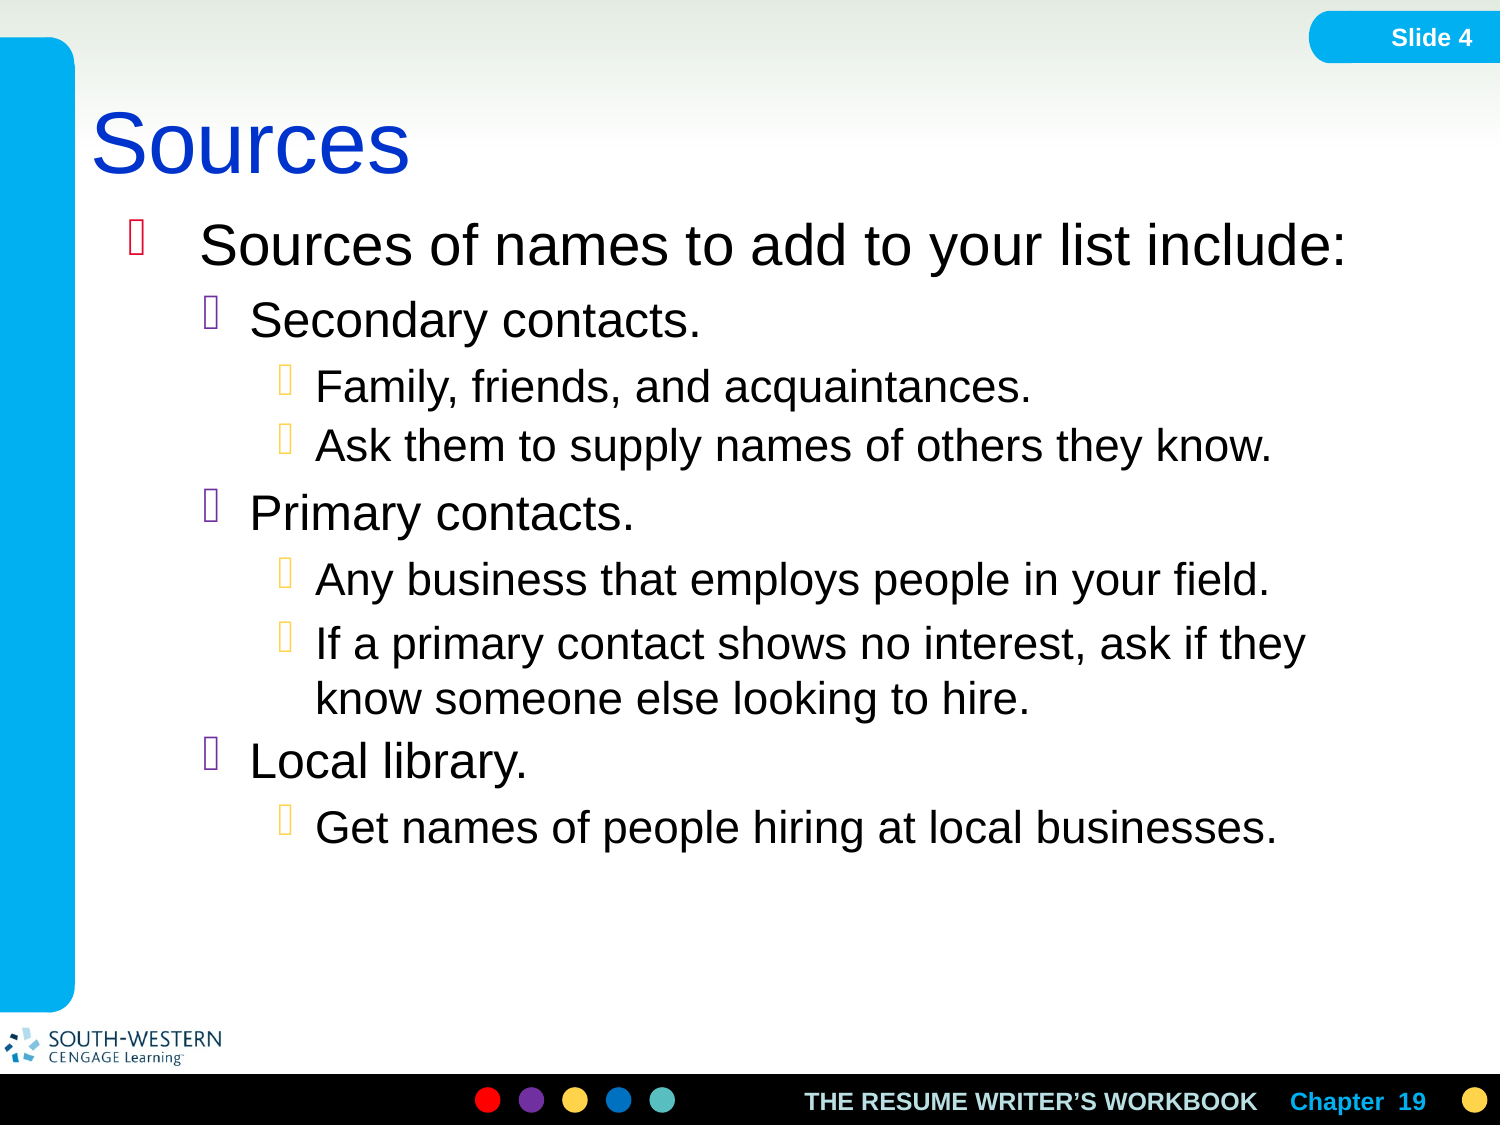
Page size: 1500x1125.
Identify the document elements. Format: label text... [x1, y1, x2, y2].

footer Chapter 19 [1274, 1075, 1476, 1125]
title Sources [74, 44, 1426, 233]
picture [0, 1022, 225, 1073]
list Sources of names to add to your list include: Secondary contacts. Family, friends, and acquaintances. Ask them to supply names of others they know. Primary contacts. Any business that employs people in your field. If a primary contact shows no interest, ask if they know someone else looking to hire. Local library. Get names of people hiring at local businesses. [112, 199, 1463, 926]
slide_number Slide 4 [1312, 13, 1488, 93]
